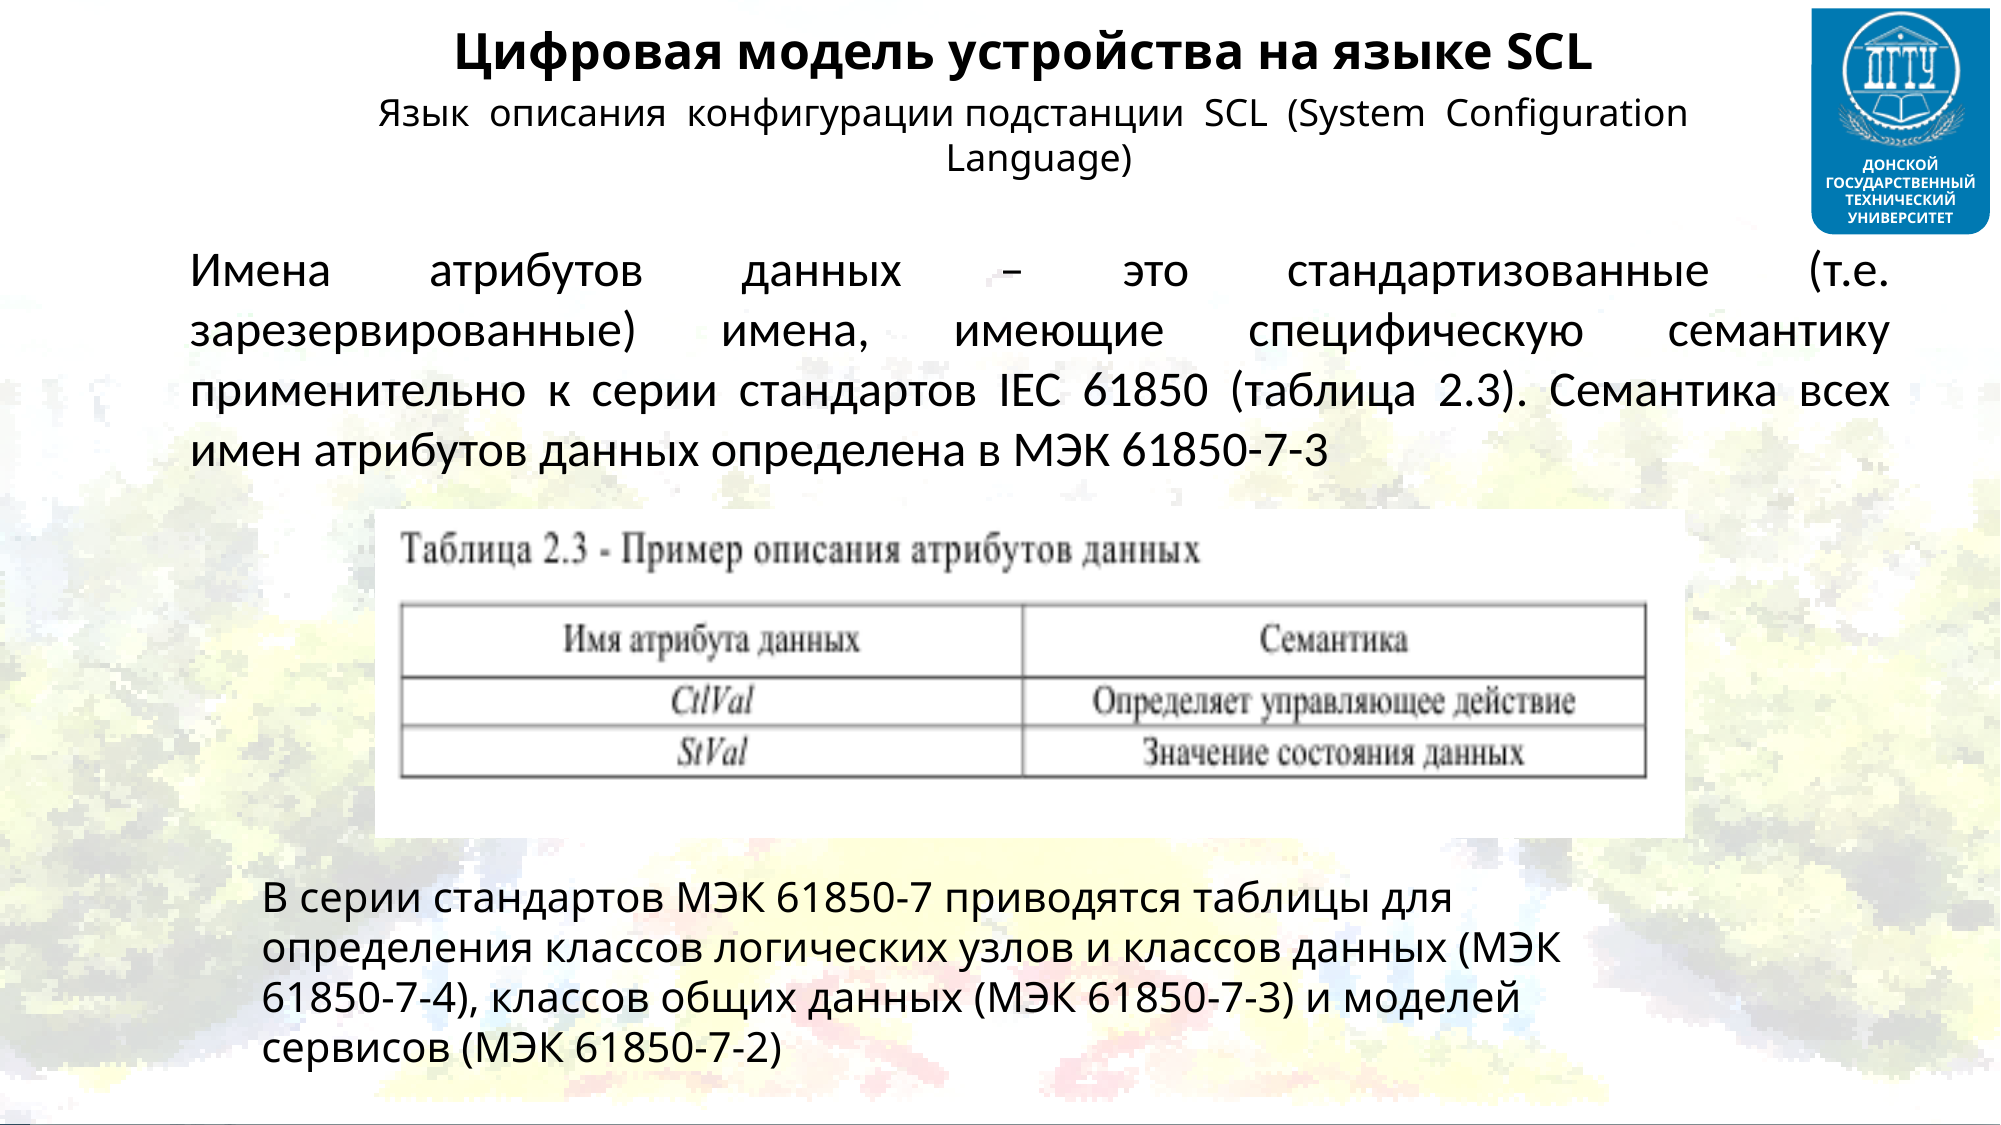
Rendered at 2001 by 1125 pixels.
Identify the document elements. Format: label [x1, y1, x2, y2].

text_box [1801, 8, 2000, 236]
picture [0, 0, 2000, 1125]
